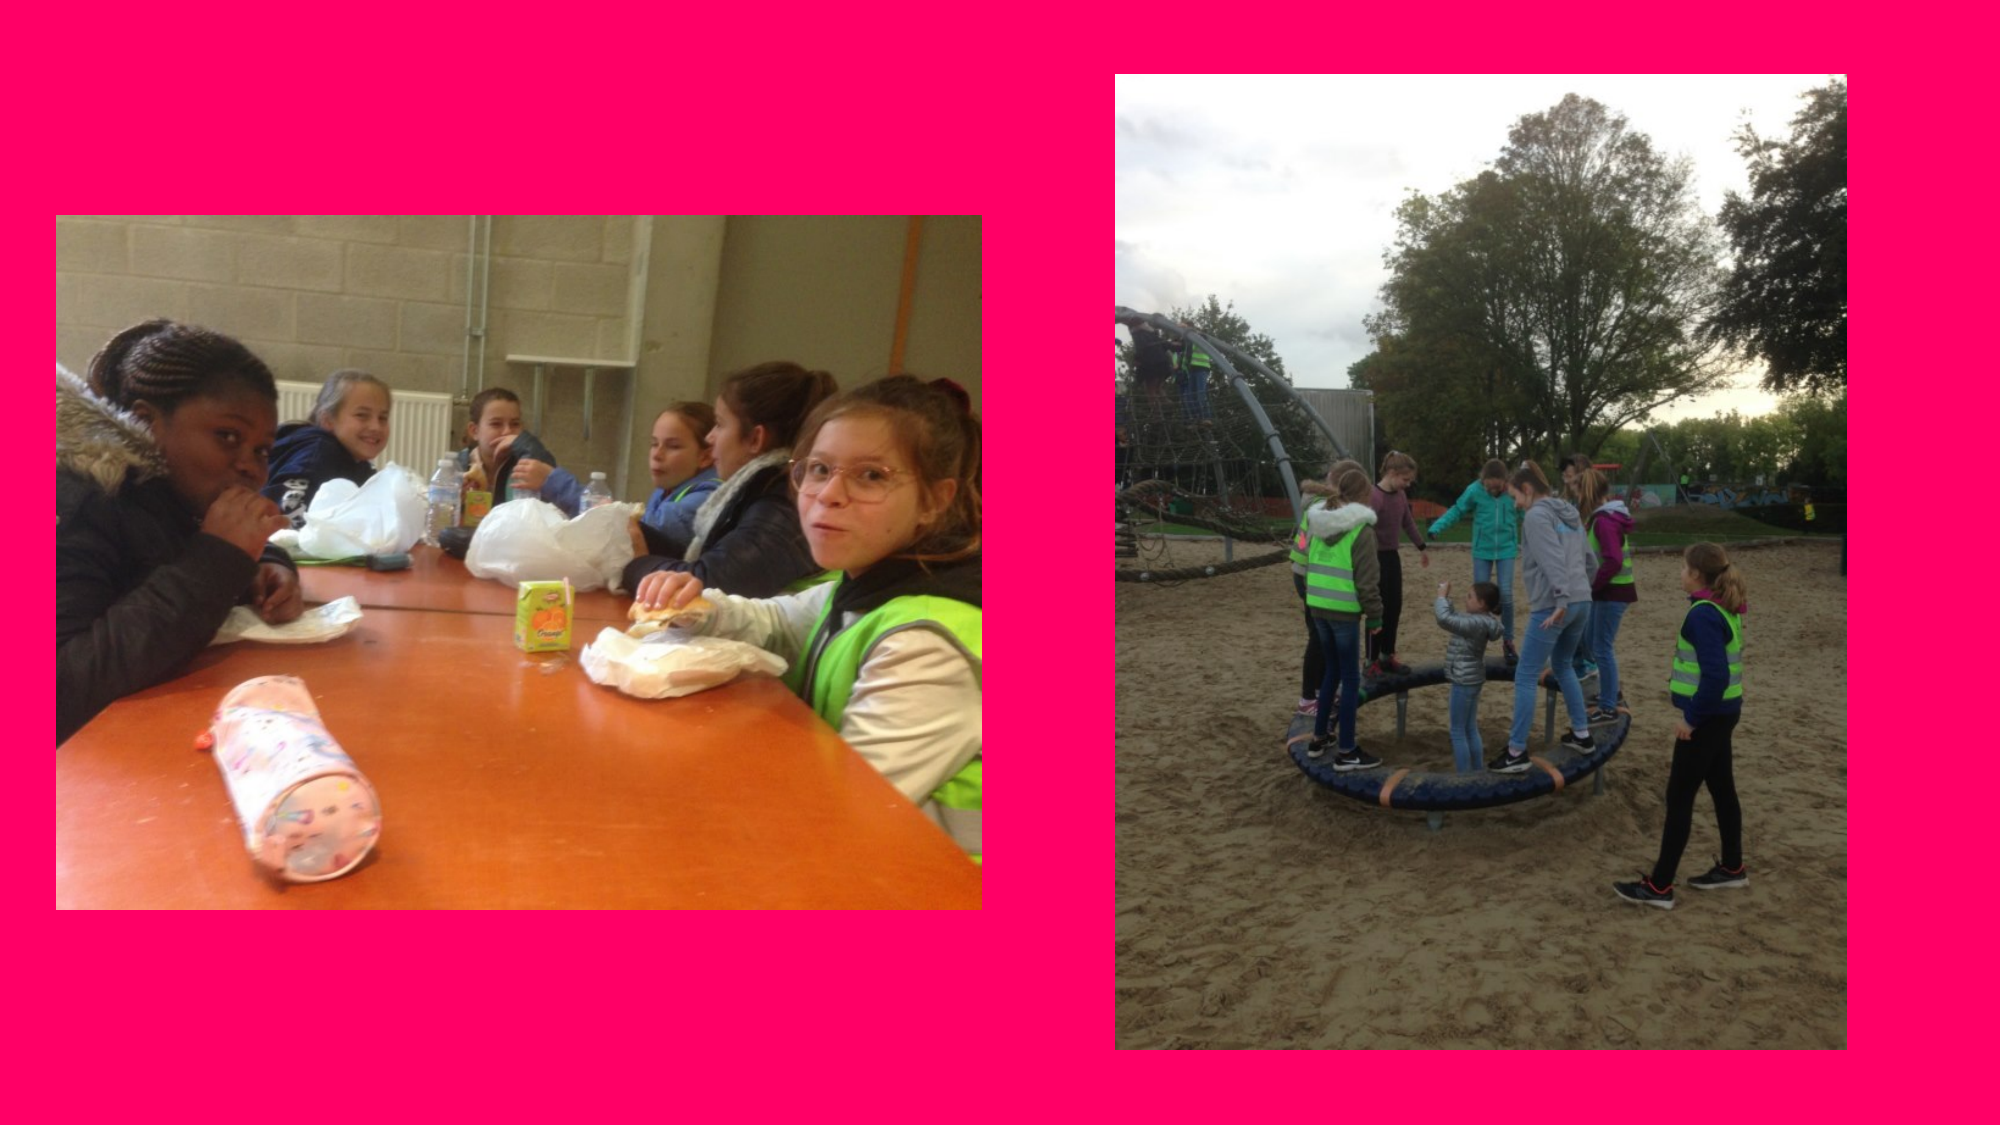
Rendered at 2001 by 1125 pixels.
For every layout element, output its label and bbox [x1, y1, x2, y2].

picture [1115, 74, 1847, 1050]
picture [56, 215, 982, 910]
